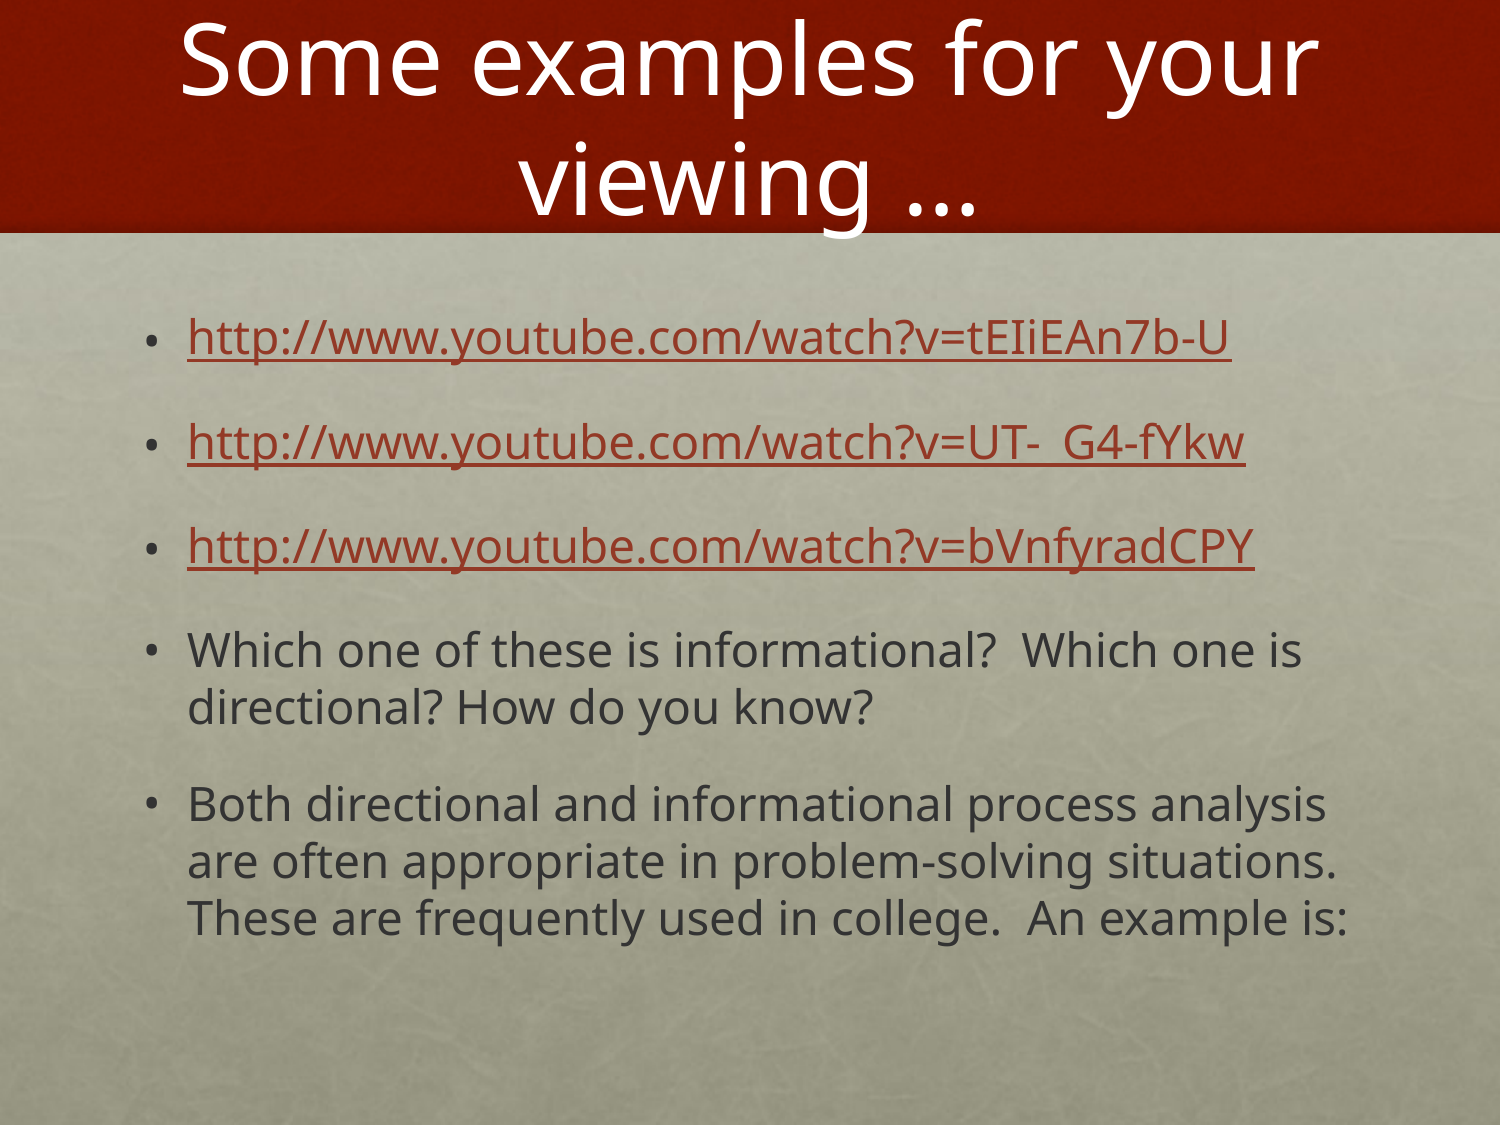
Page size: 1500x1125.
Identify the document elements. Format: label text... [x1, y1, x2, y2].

list http://www.youtube.com/watch?v=tEIiEAn7b-U http://www.youtube.com/watch?v=UT-_G4-fYkw http://www.youtube.com/watch?v=bVnfyradCPY Which one of these is informational? Which one is directional? How do you know? Both directional and informational process analysis are often appropriate in problem-solving situations. These are frequently used in college. An example is: [127, 299, 1372, 1005]
title Some examples for your viewing … [127, 10, 1372, 221]
picture [0, 214, 1500, 1125]
